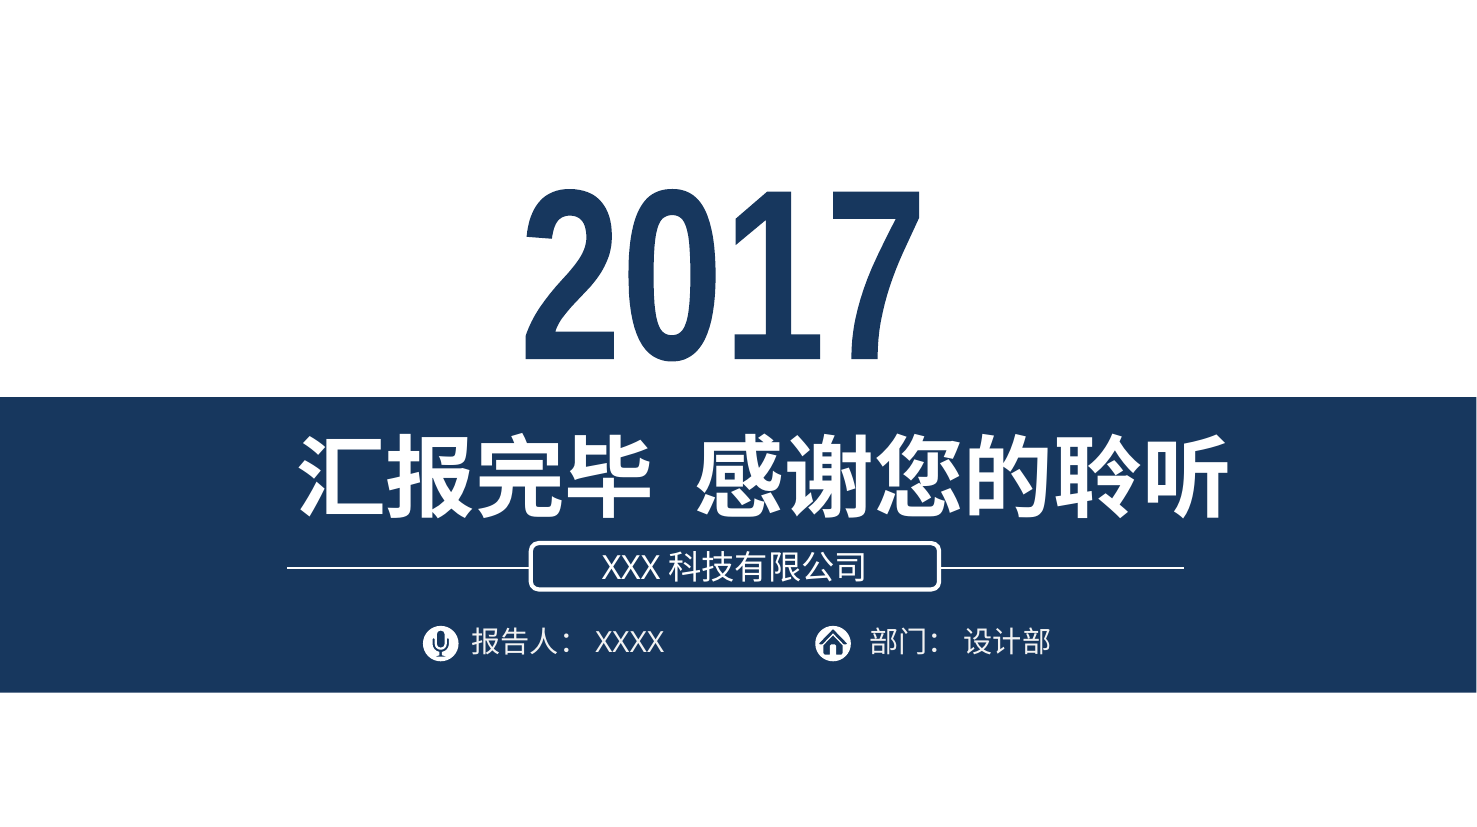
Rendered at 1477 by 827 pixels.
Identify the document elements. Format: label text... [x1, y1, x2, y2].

text_box 汇报完毕 感谢您的聆听 [171, 413, 1358, 536]
text_box [0, 395, 1477, 695]
text_box XXX科技有限公司 [528, 540, 942, 567]
text_box 报告人：XXXX [460, 617, 684, 664]
text_box XXX科技有限公司 [528, 576, 942, 592]
text_box 部门： 设计部 [858, 617, 1063, 664]
text_box [422, 625, 459, 662]
text_box [815, 625, 851, 662]
